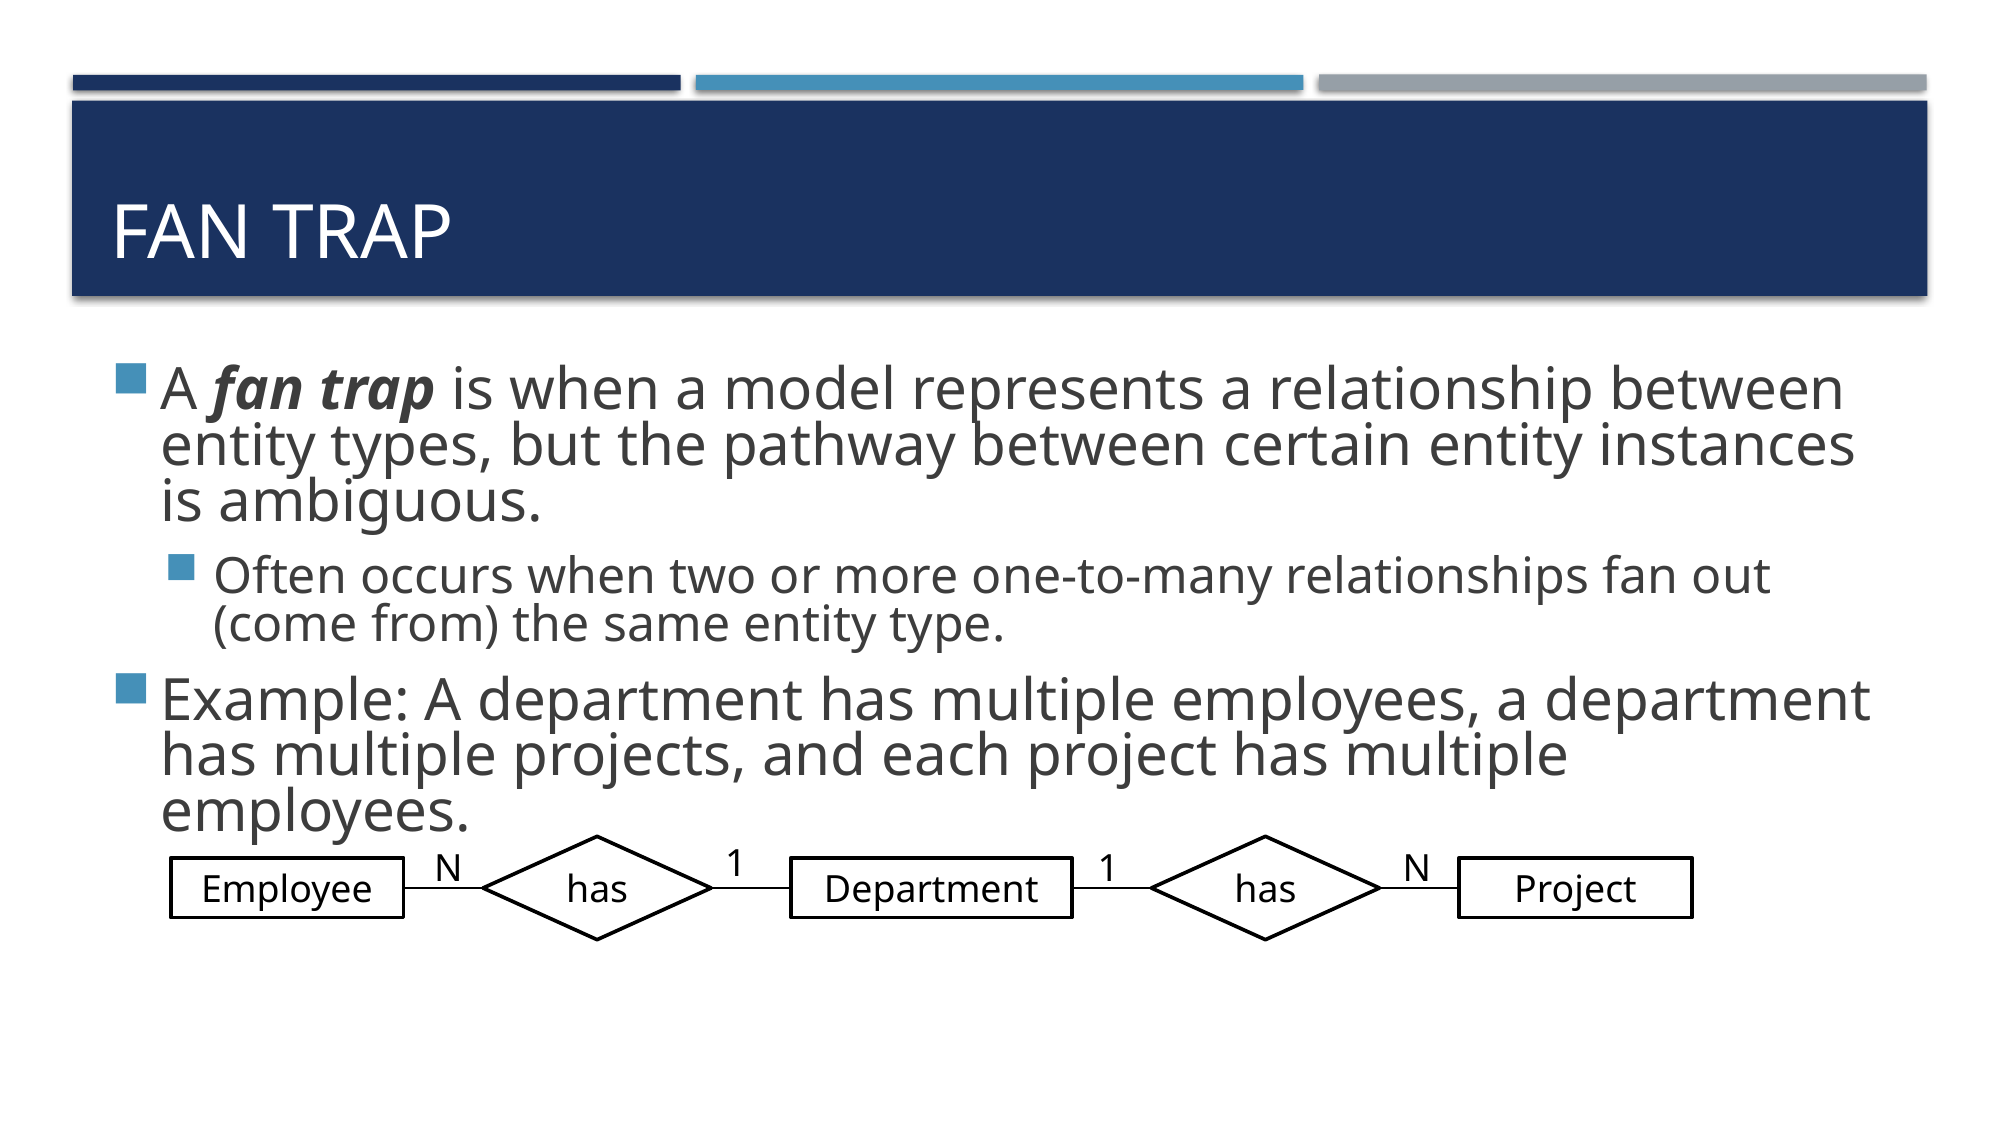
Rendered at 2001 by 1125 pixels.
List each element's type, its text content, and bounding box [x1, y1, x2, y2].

title FAN TRAP [95, 115, 1905, 282]
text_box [170, 831, 1693, 941]
list A fan trap is when a model represents a relationship between entity types, but the pathway between certain entity instances is ambiguous. Often occurs when two or more one-to-many relationships fan out (come from) the same entity type. Example: A department has multiple employees, a department has multiple projects, and each project has multiple employees. [95, 357, 1905, 962]
